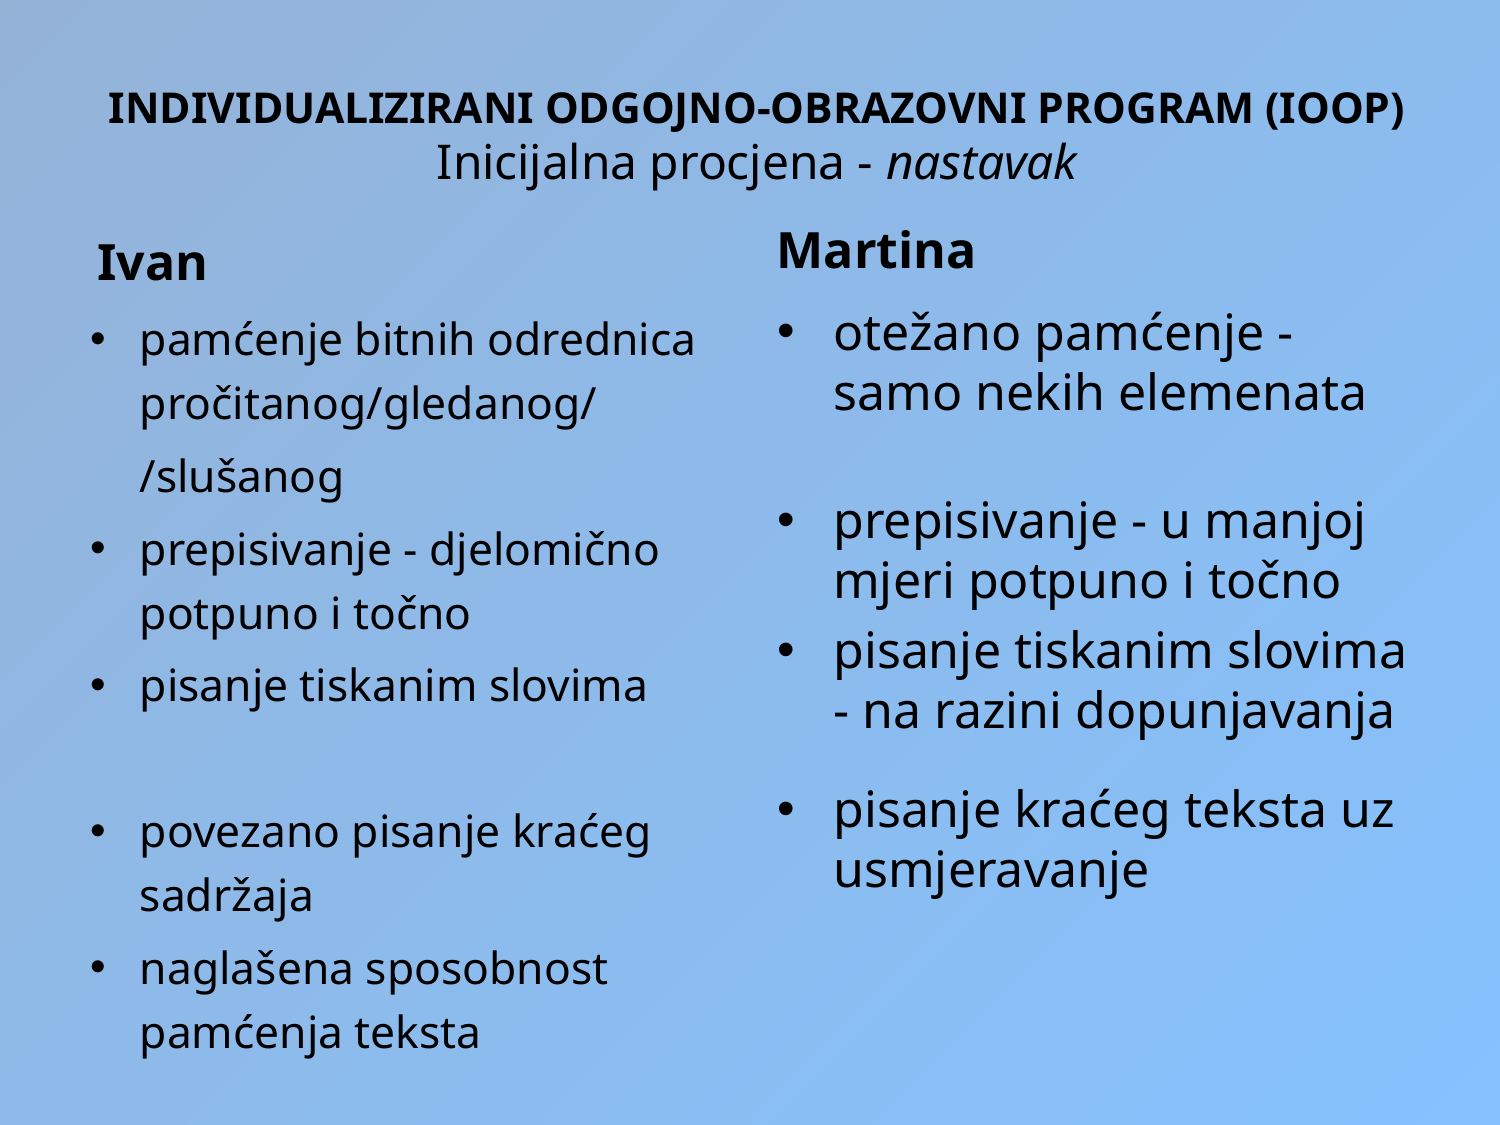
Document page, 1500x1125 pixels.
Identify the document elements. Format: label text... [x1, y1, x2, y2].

list Ivan [82, 222, 745, 299]
list otežano pamćenje - samo nekih elemenata prepisivanje - u manjoj mjeri potpuno i točno pisanje tiskanim slovima - na razini dopunjavanja pisanje kraćeg teksta uz usmjeravanje [761, 292, 1425, 1090]
list Martina [761, 210, 1425, 287]
title INDIVIDUALIZIRANI ODGOJNO-OBRAZOVNI PROGRAM (IOOP) Inicijalna procjena - nastavak [82, 58, 1432, 211]
list pamćenje bitnih odrednica pročitanog/gledanog/ /slušanog prepisivanje - djelomično potpuno i točno pisanje tiskanim slovima povezano pisanje kraćeg sadržaja naglašena sposobnost pamćenja teksta [75, 292, 738, 1079]
